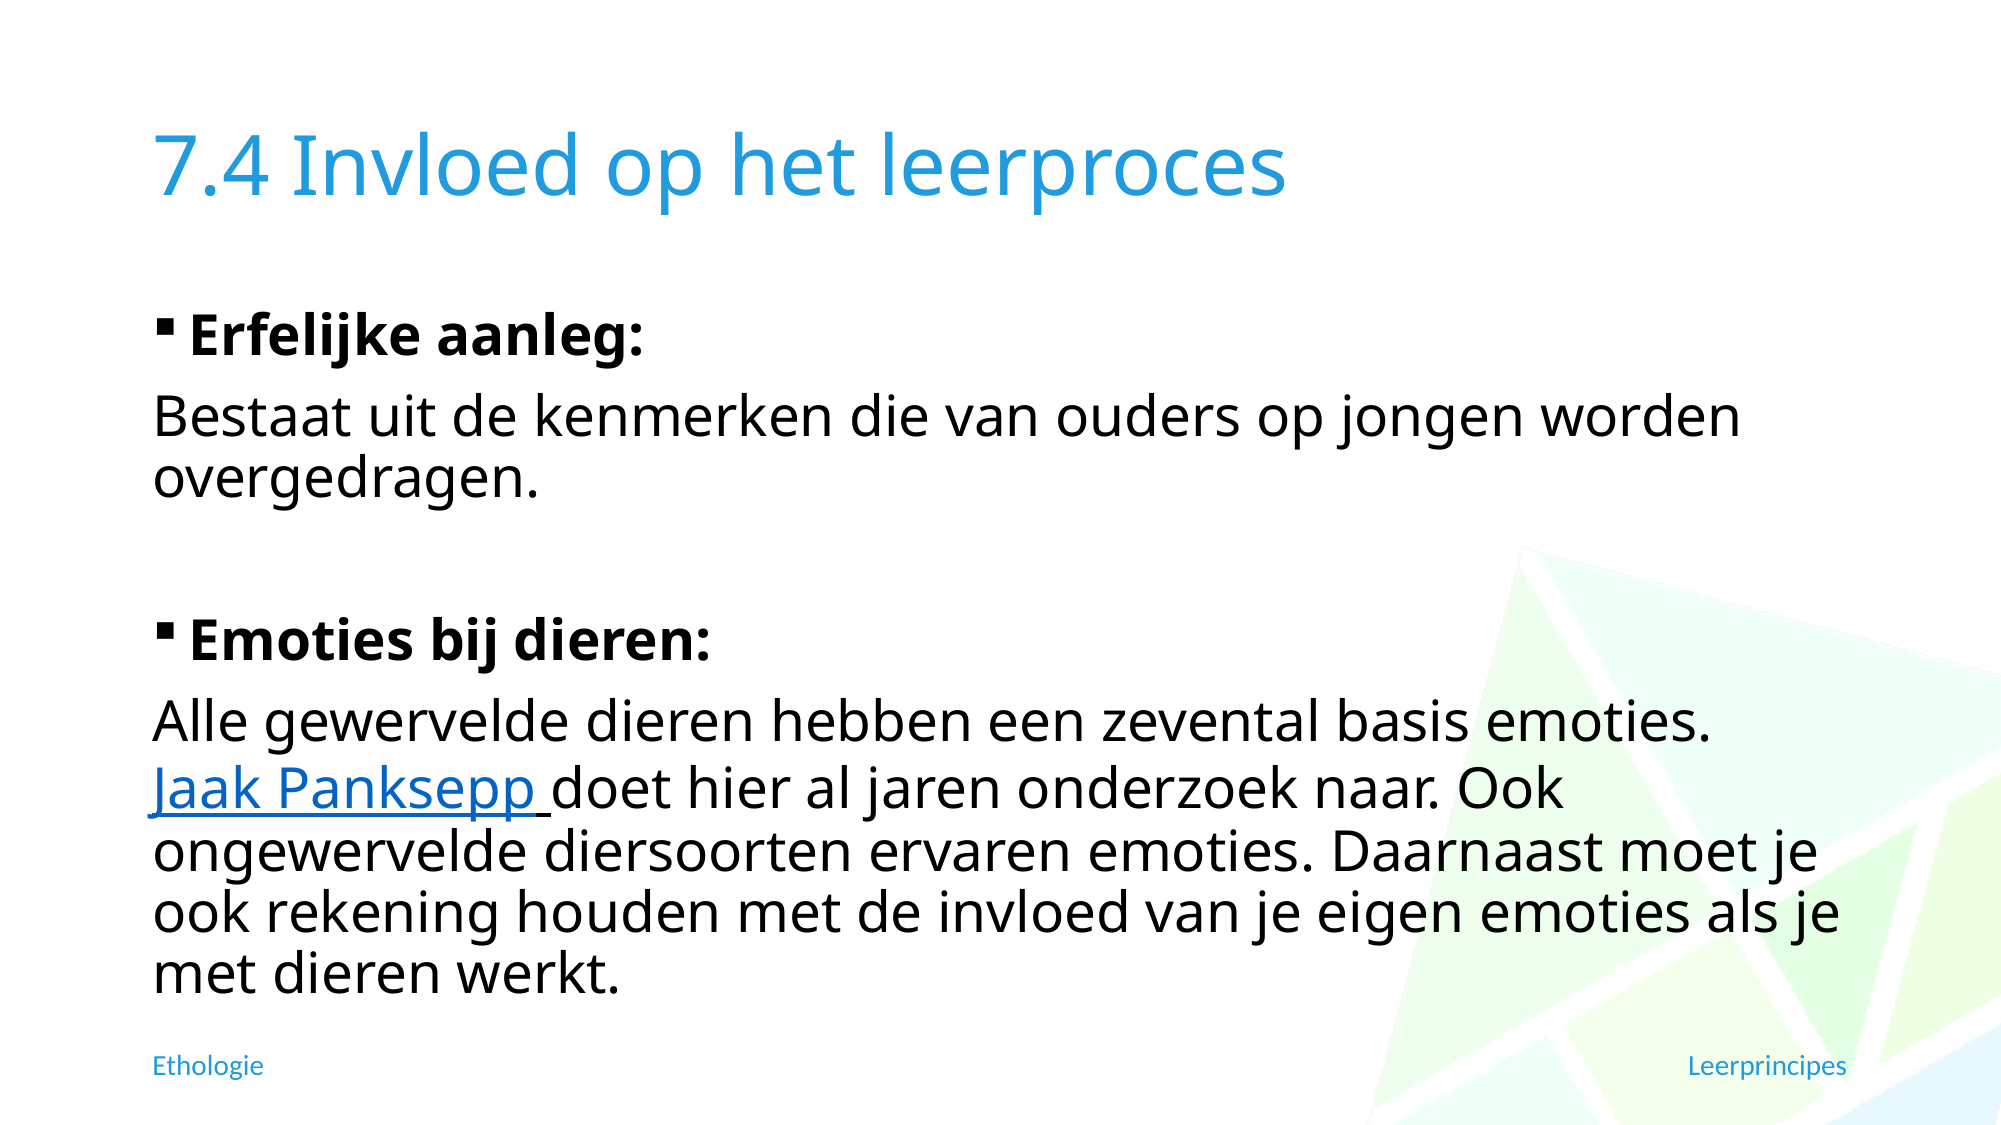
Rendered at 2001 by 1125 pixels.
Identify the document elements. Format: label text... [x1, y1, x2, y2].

list Erfelijke aanleg: Bestaat uit de kenmerken die van ouders op jongen worden overgedragen. Emoties bij dieren: Alle gewervelde dieren hebben een zevental basis emoties. Jaak Panksepp doet hier al jaren onderzoek naar. Ook ongewervelde diersoorten ervaren emoties. Daarnaast moet je ook rekening houden met de invloed van je eigen emoties als je met dieren werkt. [137, 299, 1863, 1014]
title 7.4 Invloed op het leerproces [137, 59, 1863, 278]
list Leerprincipes [1412, 1042, 1863, 1103]
list Ethologie [137, 1042, 588, 1103]
